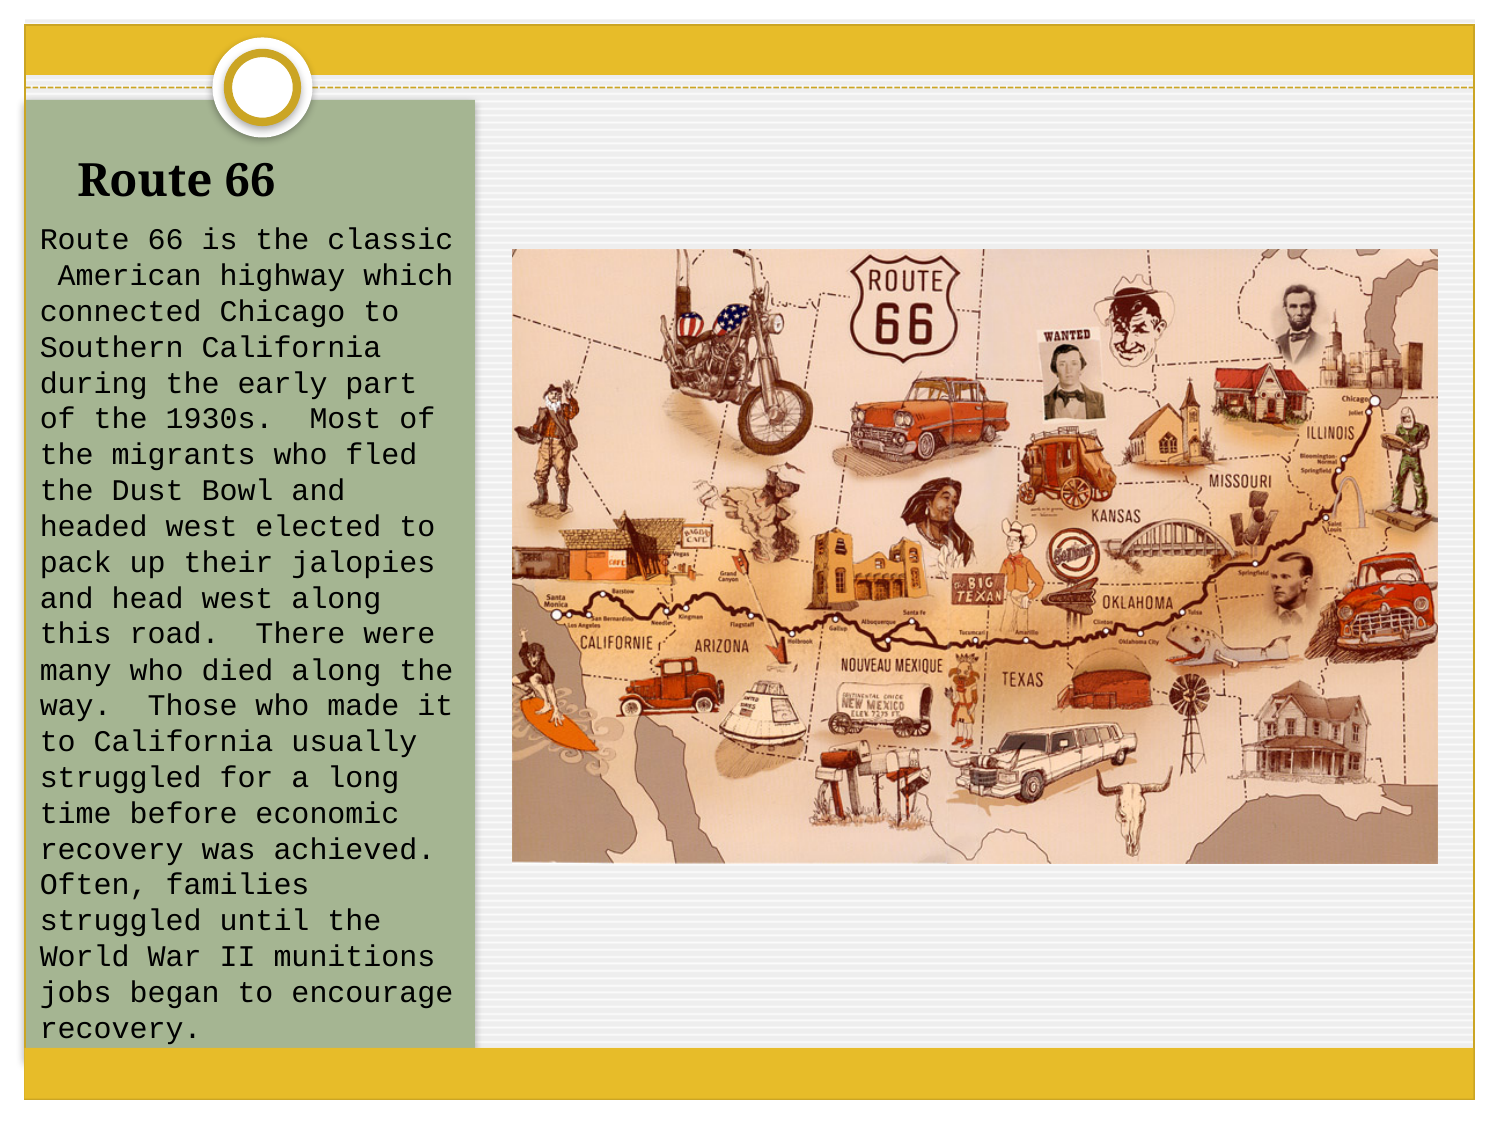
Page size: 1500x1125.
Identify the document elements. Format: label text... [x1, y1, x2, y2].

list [512, 249, 1438, 864]
list Route 66 is the classic American highway which connected Chicago to Southern California during the early part of the 1930s. Most of the migrants who fled the Dust Bowl and headed west elected to pack up their jalopies and head west along this road. There were many who died along the way. Those who made it to California usually struggled for a long time before economic recovery was achieved. Often, families struggled until the World War II munitions jobs began to encourage recovery. [24, 212, 475, 1063]
title Route 66 [62, 125, 450, 212]
